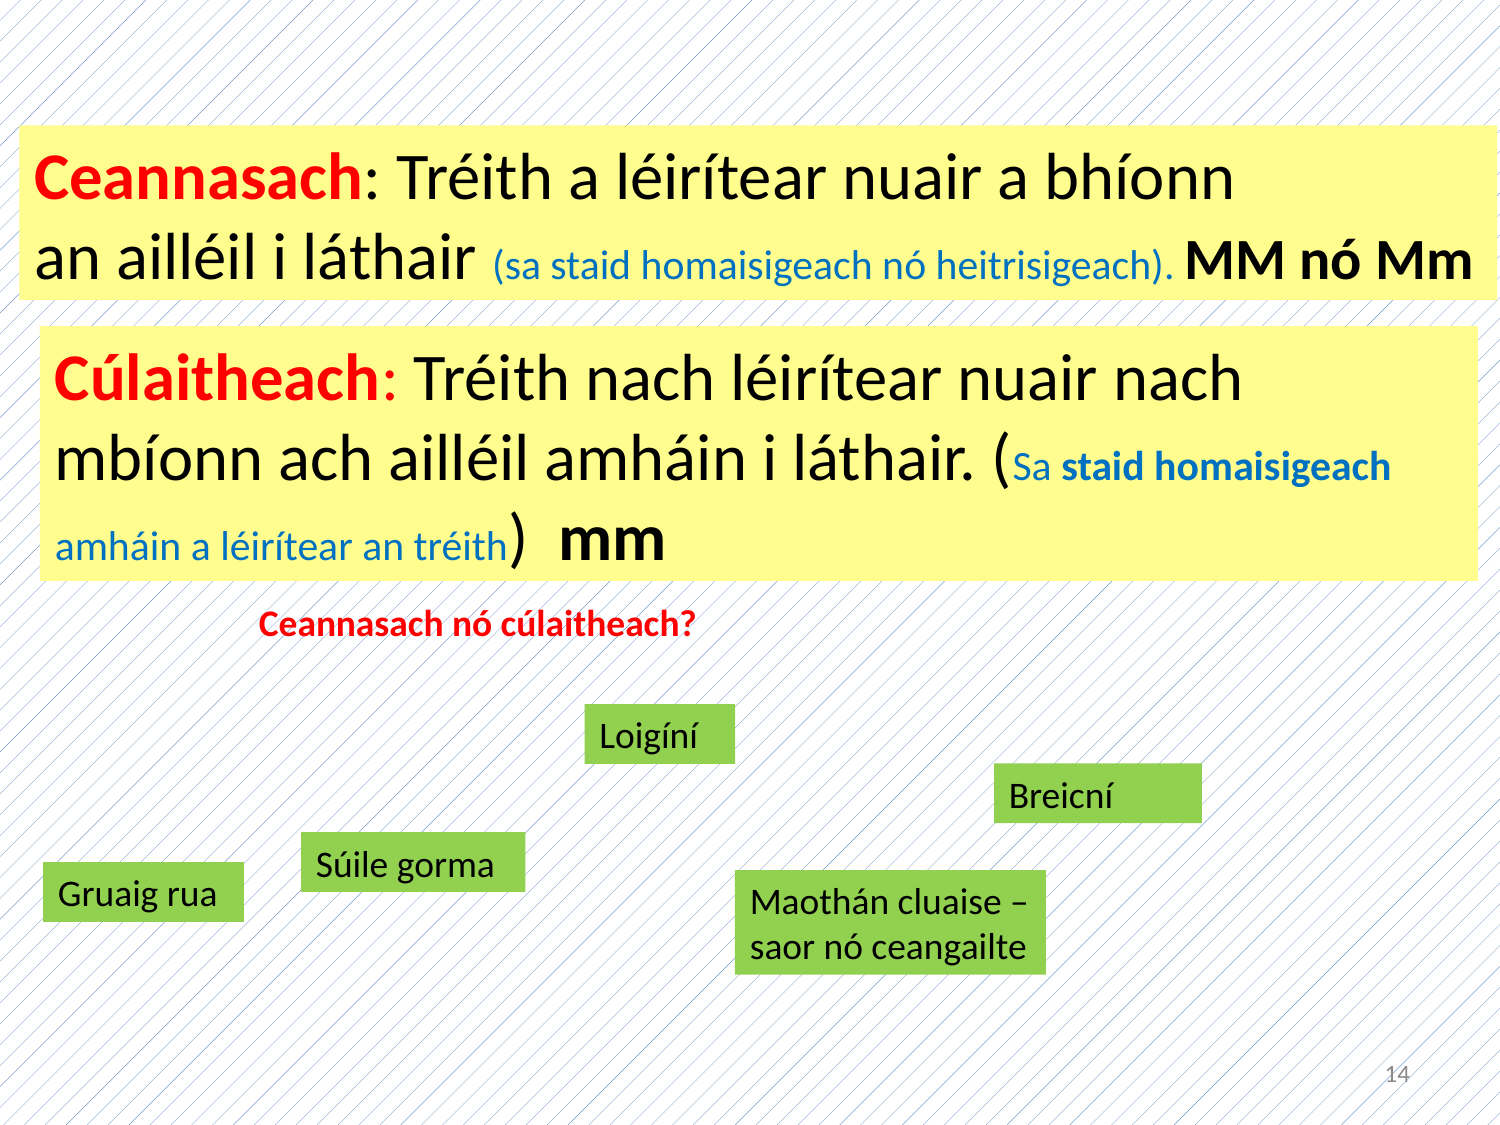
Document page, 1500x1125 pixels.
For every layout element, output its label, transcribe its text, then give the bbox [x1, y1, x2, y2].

text_box Súile gorma [301, 832, 526, 892]
text_box Gruaig rua [43, 862, 244, 922]
text_box Breicní [994, 763, 1202, 824]
text_box Loigíní [584, 704, 736, 764]
text_box Ceannasach: Tréith a léirítear nuair a bhíonn an ailléil i láthair (sa staid homaisigeach nó heitrisigeach). MM nó Mm [19, 125, 1498, 300]
text_box Maothán cluaise – saor nó ceangailte [734, 870, 1046, 975]
slide_number 14 [1074, 1042, 1425, 1103]
text_box Cúlaitheach: Tréith nach léirítear nuair nach mbíonn ach ailléil amháin i láthair. (Sa staid homaisigeach amháin a léirítear an tréith) mm [39, 326, 1478, 581]
text_box Ceannasach nó cúlaitheach? [244, 591, 776, 652]
